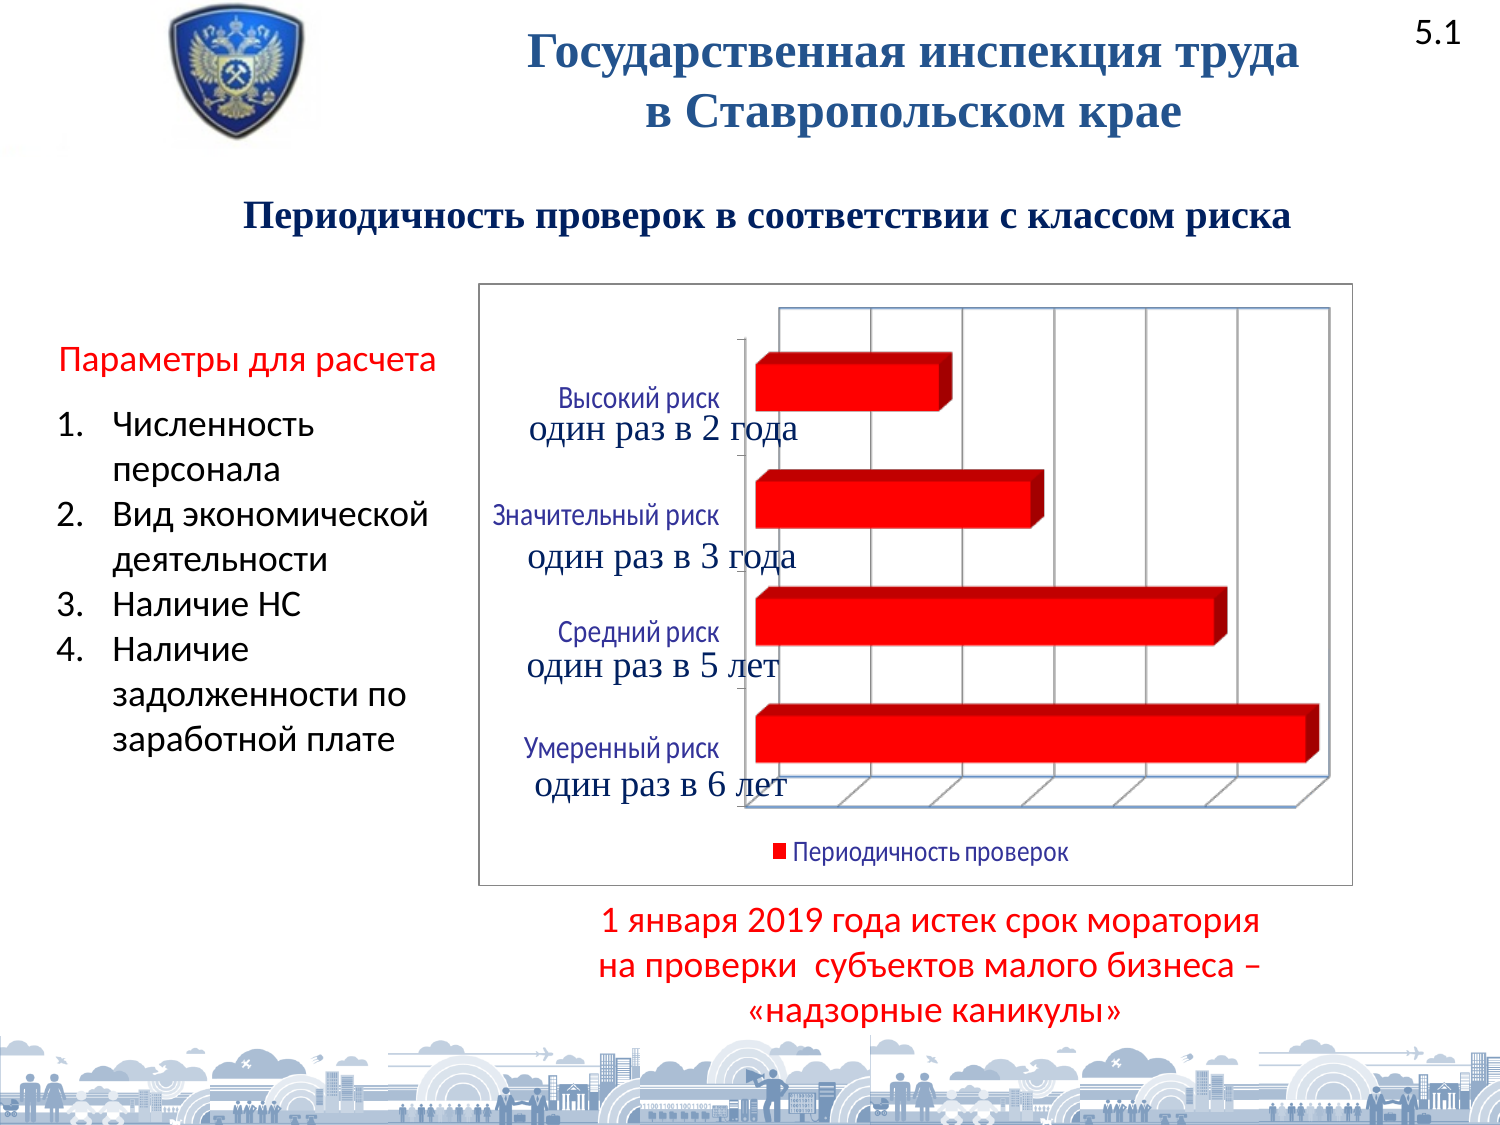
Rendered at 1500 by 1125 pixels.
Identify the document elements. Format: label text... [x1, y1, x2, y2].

title Периодичность проверок в соответствии с классом риска [218, 156, 1318, 268]
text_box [0, 1035, 1500, 1125]
text_box Государственная инспекция труда в Ставропольском крае [477, 10, 1500, 145]
text_box 1 января 2019 года истек срок моратория на проверки субъектов малого бизнеса – «надзорные каникулы» [490, 887, 1380, 1034]
text_box 5.1 [1399, 0, 1500, 60]
picture [0, 0, 473, 157]
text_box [472, 276, 1360, 894]
text_box Параметры для расчета Численность персонала Вид экономической деятельности Наличие НС Наличие задолженности по заработной плате [41, 326, 455, 767]
